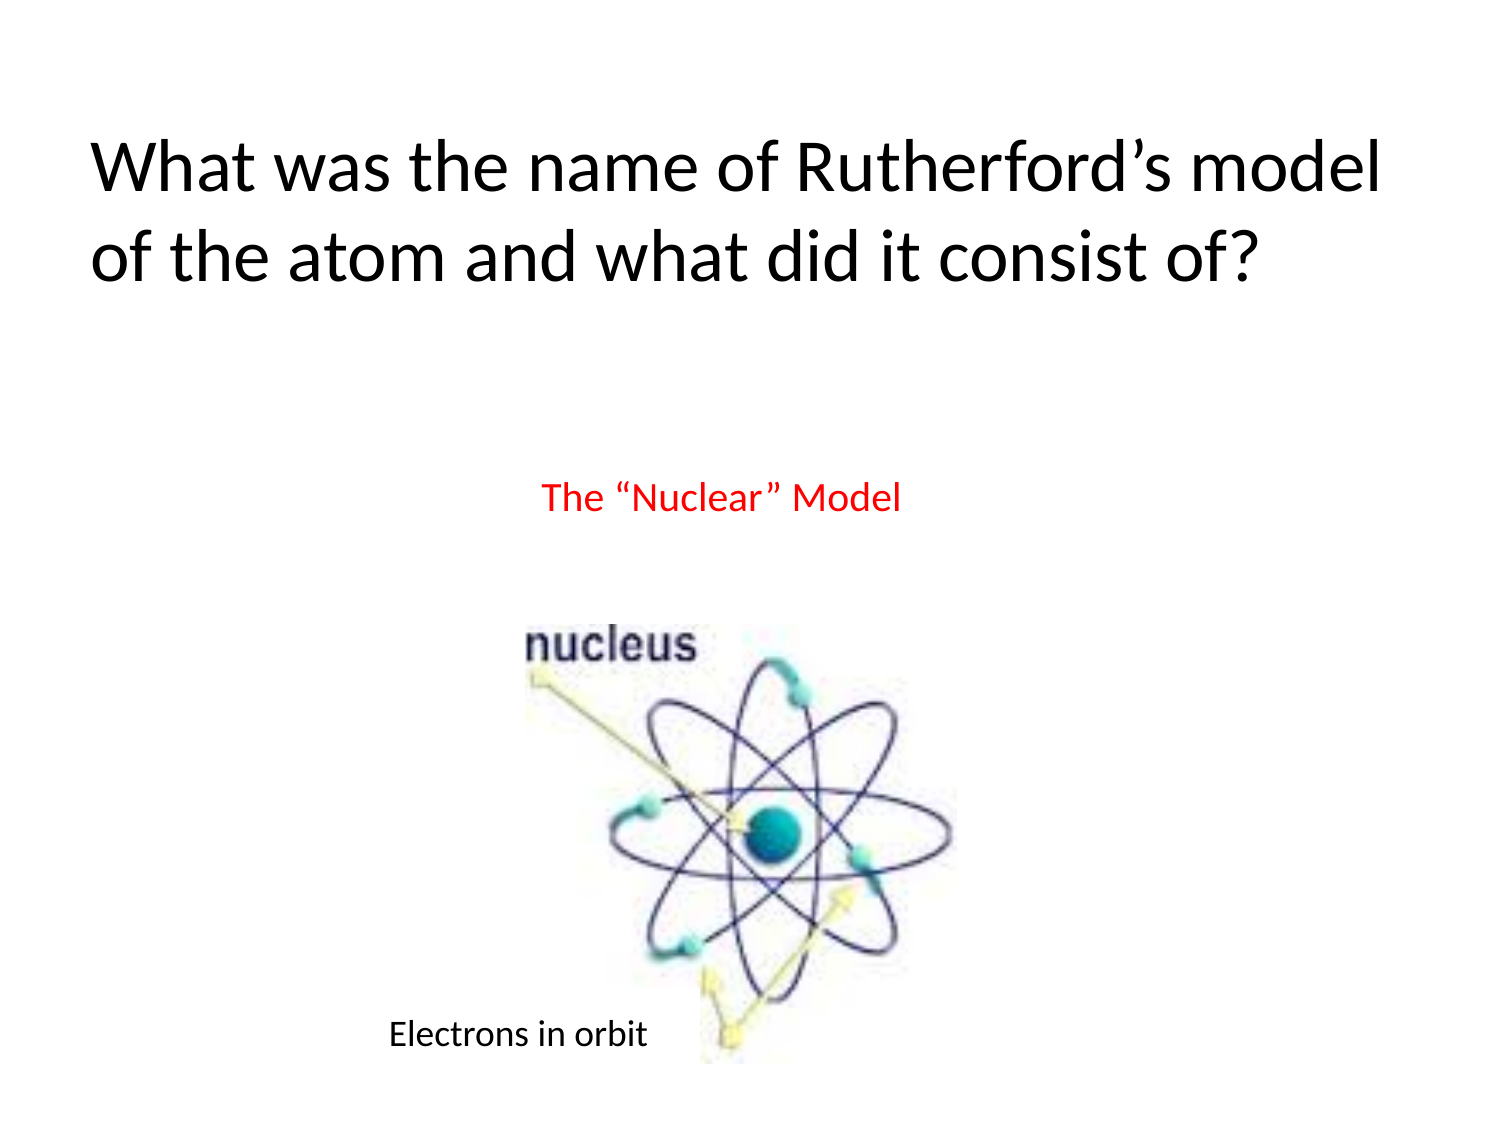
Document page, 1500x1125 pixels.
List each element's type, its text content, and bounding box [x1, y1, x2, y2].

picture [524, 624, 957, 1064]
text_box Electrons in orbit [335, 985, 702, 1078]
title What was the name of Rutherford’s model of the atom and what did it consist of? [75, 112, 1425, 300]
text_box The “Nuclear” Model [526, 462, 917, 528]
